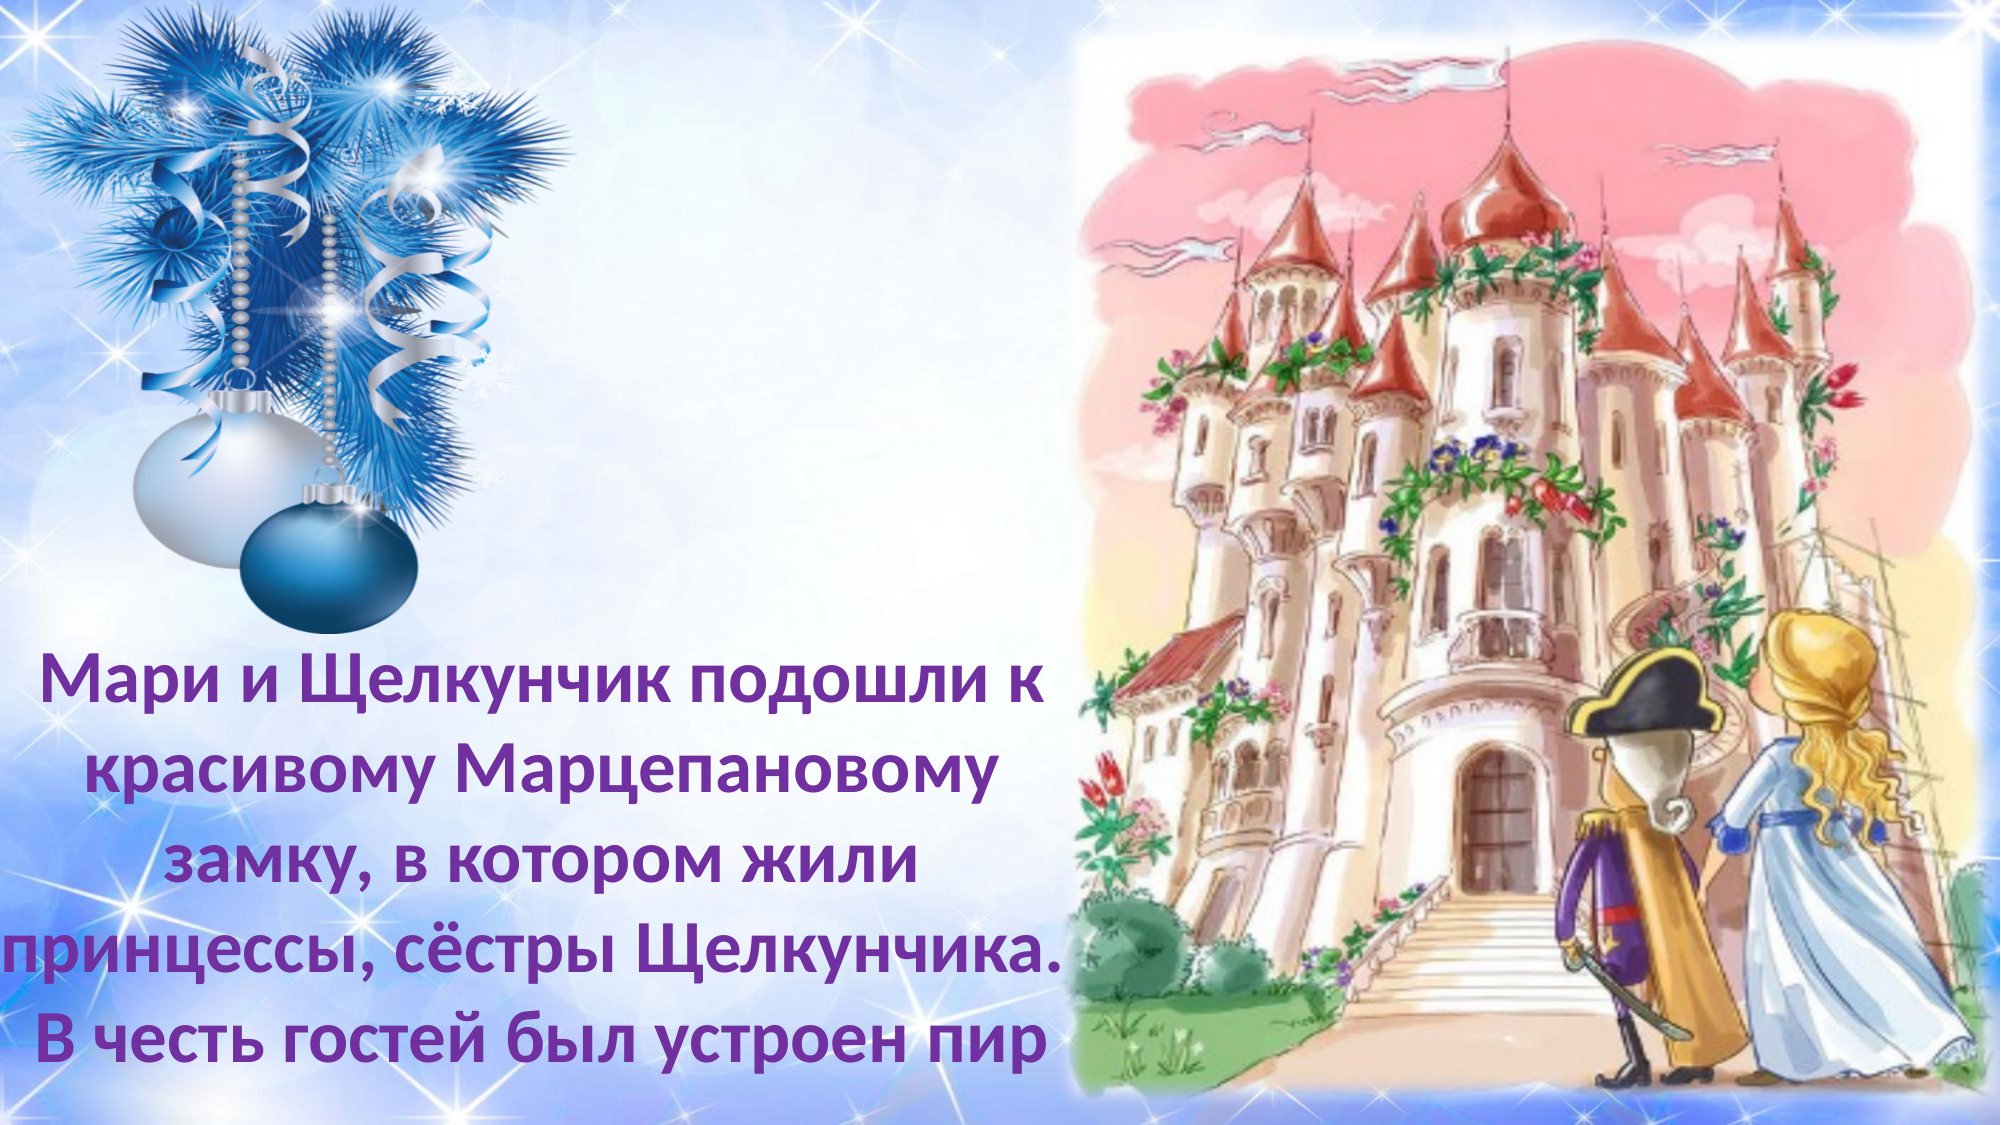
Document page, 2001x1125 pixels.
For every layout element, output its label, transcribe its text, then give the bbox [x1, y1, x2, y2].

picture [0, 0, 2000, 1125]
text_box Мари и Щелкунчик подошли к красивому Марцепановому замку, в котором жили принцессы, сёстры Щелкунчика. В честь гостей был устроен пир [0, 620, 1051, 1086]
